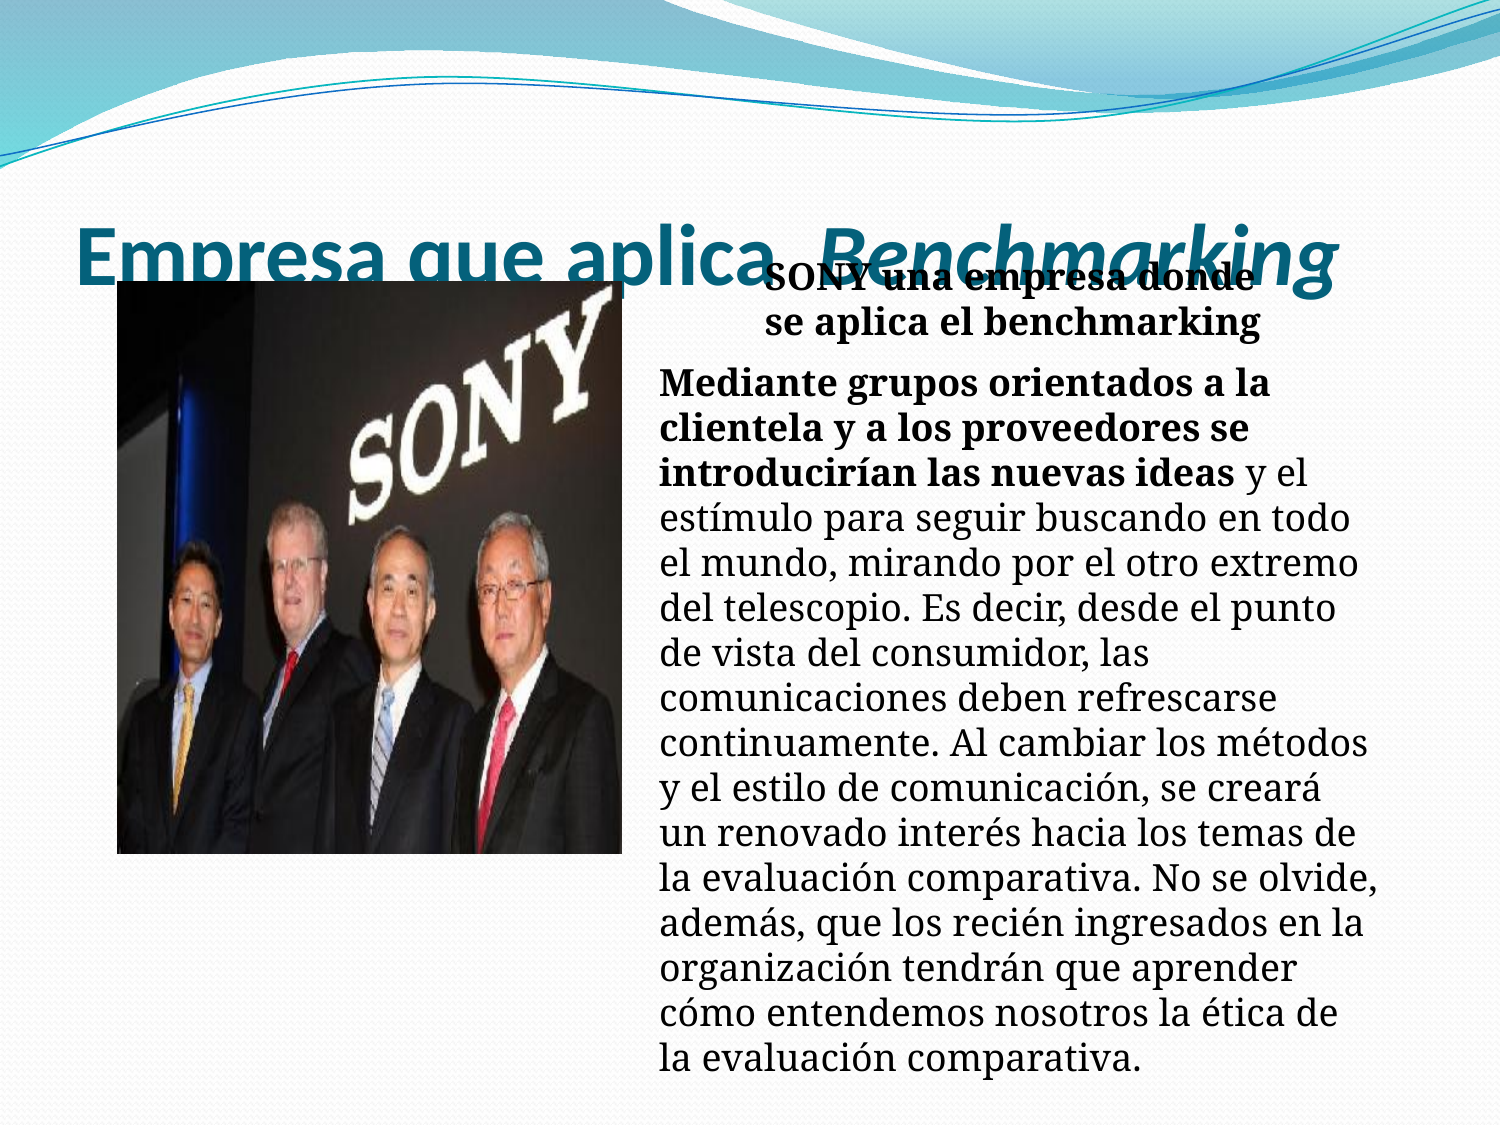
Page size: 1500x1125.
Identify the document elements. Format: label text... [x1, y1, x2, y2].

text_box Mediante grupos orientados a la clientela y a los proveedores se introducirían las nuevas ideas y el estímulo para seguir buscando en todo el mundo, mirando por el otro extremo del telescopio. Es decir, desde el punto de vista del consumidor, las comunicaciones deben refrescarse continuamente. Al cambiar los métodos y el estilo de comunicación, se creará un renovado interés hacia los temas de la evaluación comparativa. No se olvide, además, que los recién ingresados en la organización tendrán que aprender cómo entendemos nosotros la ética de la evaluación comparativa. [644, 351, 1395, 1087]
text_box SONY una empresa donde se aplica el benchmarking [749, 246, 1278, 351]
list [116, 280, 622, 854]
title Empresa que aplica Benchmarking [75, 115, 1425, 303]
